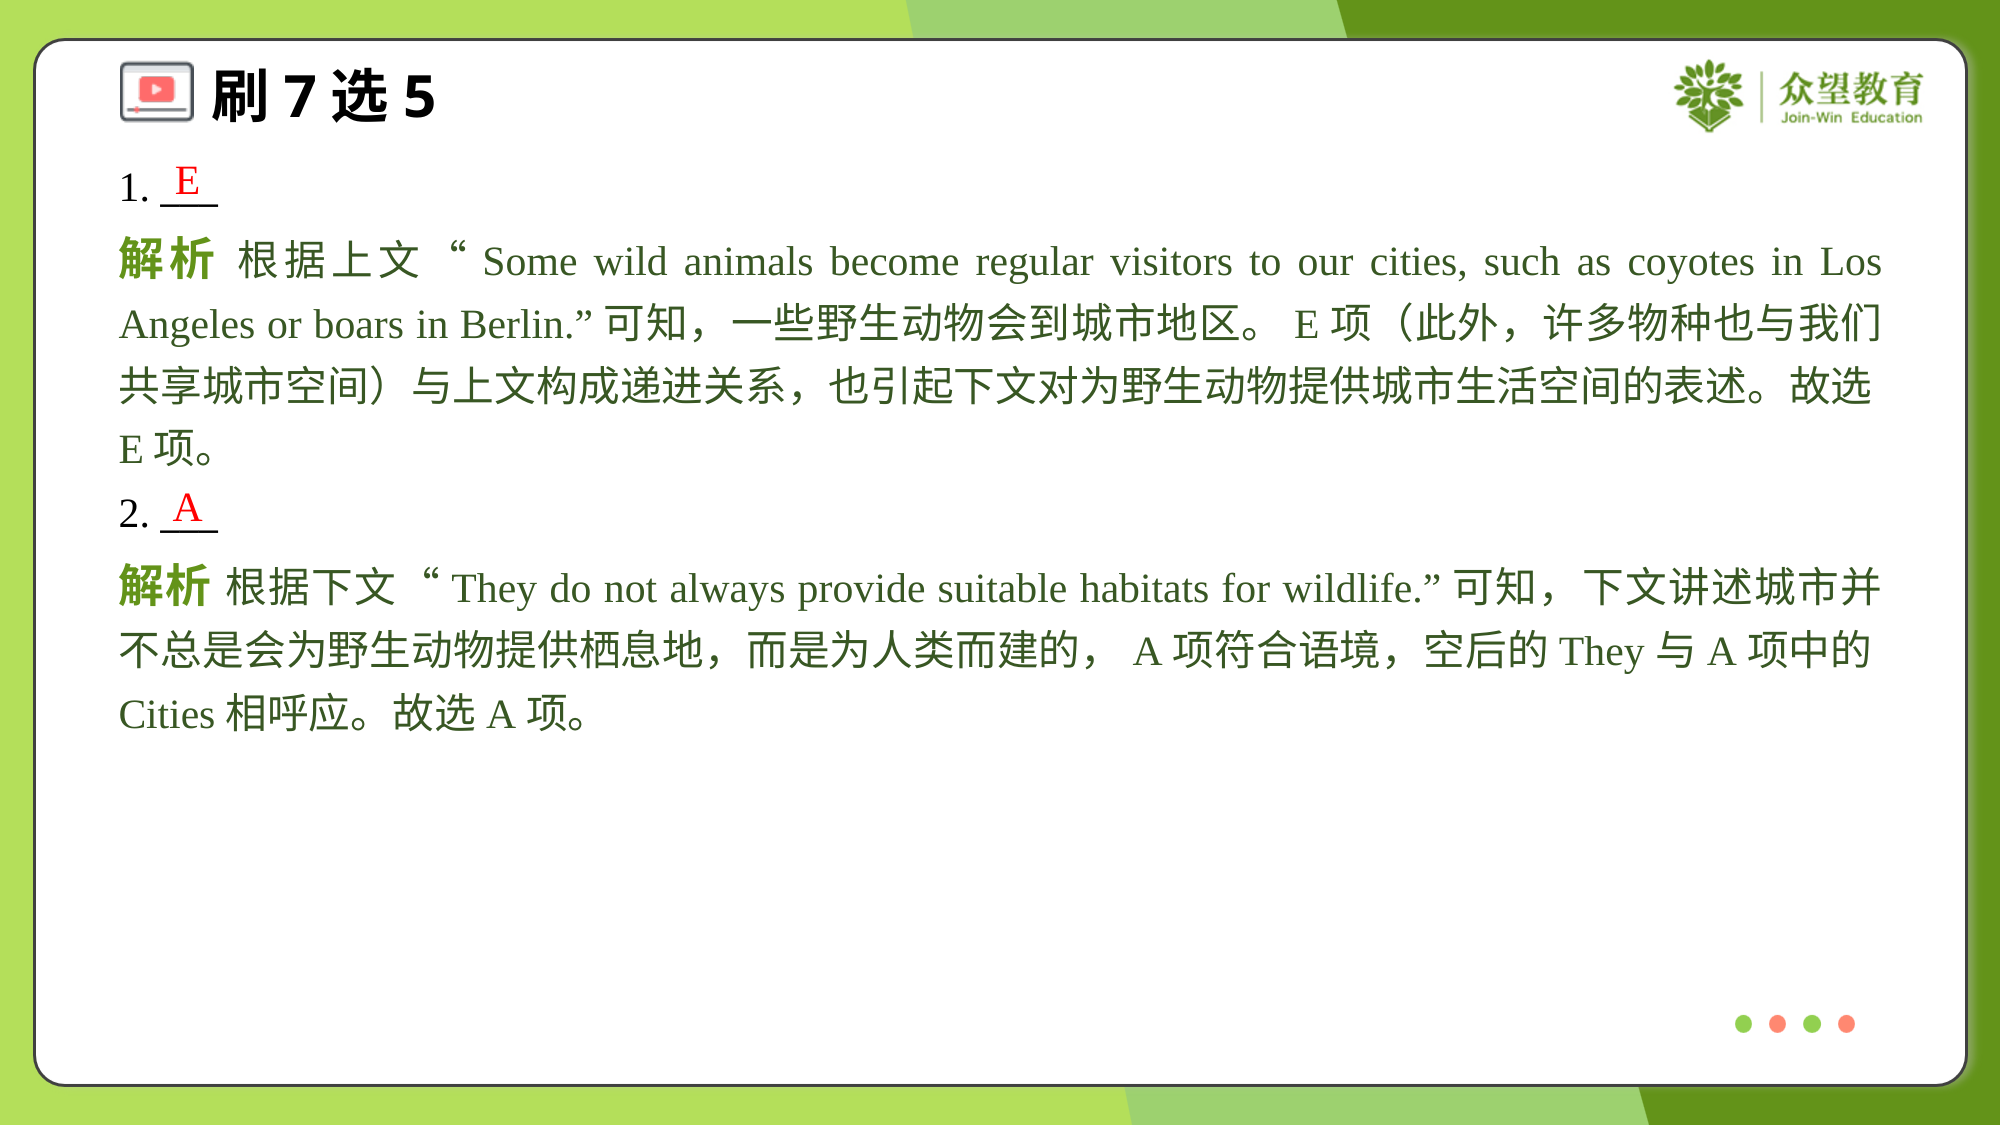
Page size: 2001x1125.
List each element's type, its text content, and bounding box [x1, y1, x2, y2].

text_box A [167, 467, 208, 525]
picture [0, 0, 2000, 1125]
text_box E [170, 140, 205, 199]
text_box 2. ___ [118, 473, 1883, 531]
text_box 1. ___ [118, 146, 1883, 204]
text_box 解析 根据上文“Some wild animals become regular visitors to our cities, such as coyotes in Los Angeles or boars in Berlin.”可知，一些野生动物会到城市地区。E项（此外，许多物种也与我们共享城市空间）与上文构成递进关系，也引起下文对为野生动物提供城市生活空间的表述。故选E项。 [118, 215, 1883, 468]
text_box 解析 根据下文“They do not always provide suitable habitats for wildlife.”可知，下文讲述城市并不总是会为野生动物提供栖息地，而是为人类而建的，A项符合语境，空后的They与A项中的Cities相呼应。故选A项。 [118, 542, 1883, 732]
